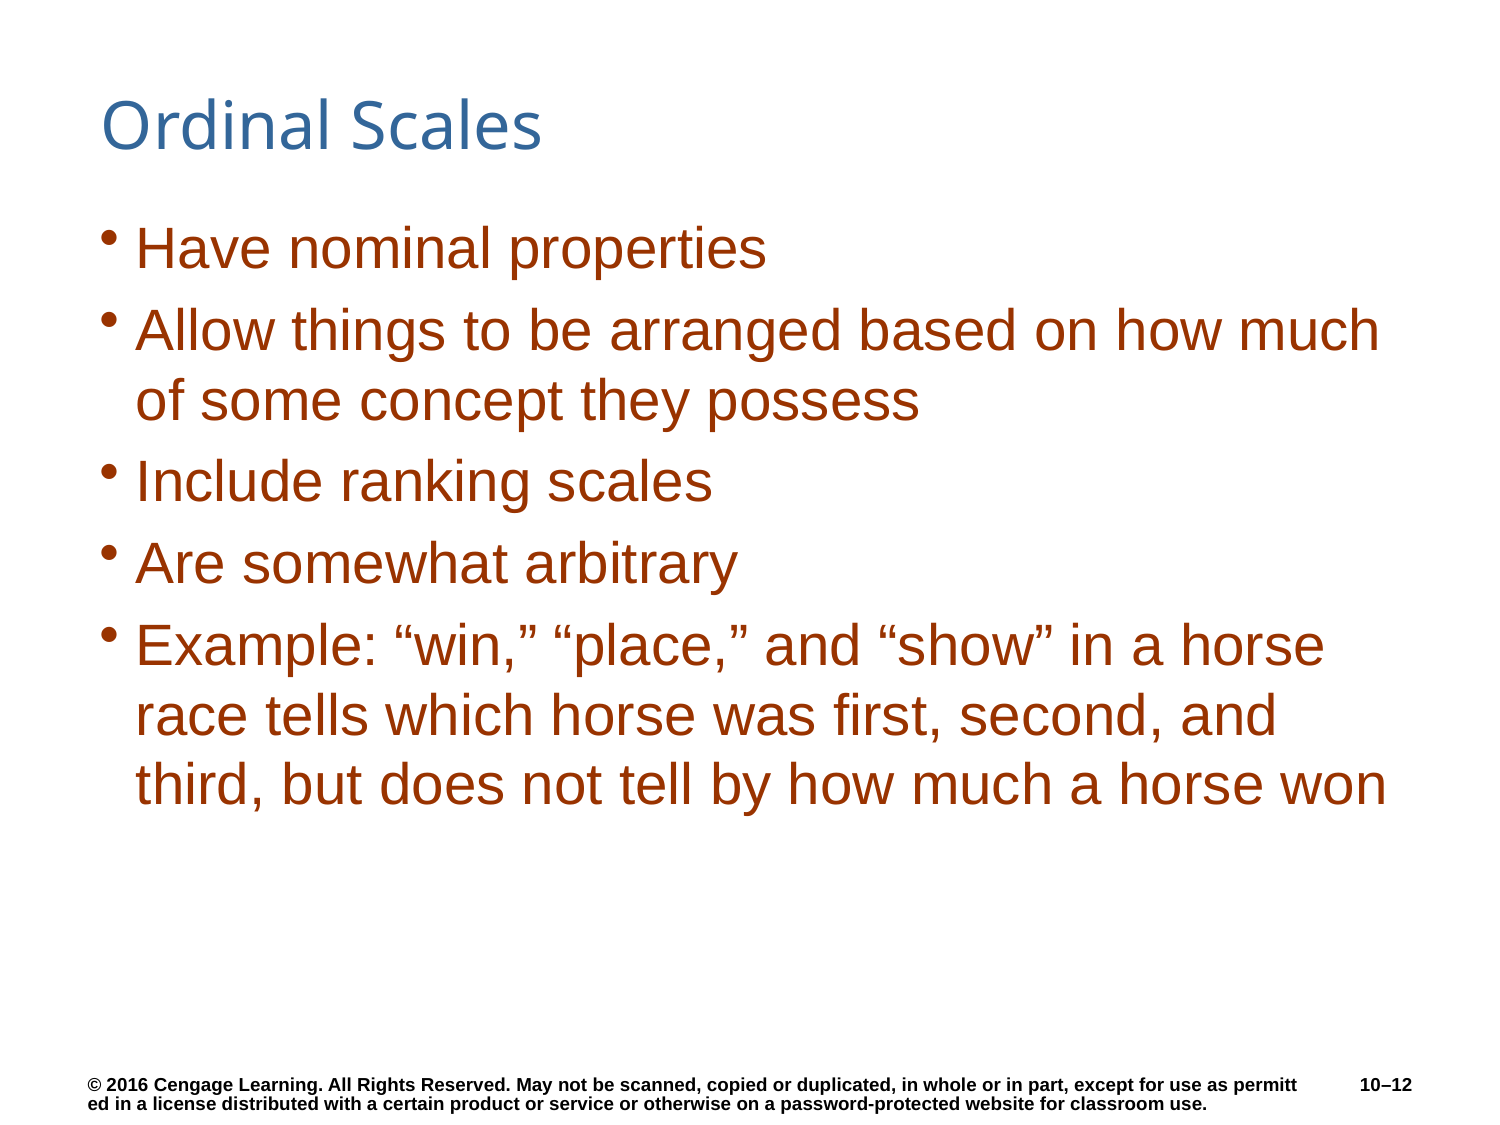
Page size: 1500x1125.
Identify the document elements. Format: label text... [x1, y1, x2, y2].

slide_number 10–12 [1050, 1042, 1413, 1103]
list Have nominal properties Allow things to be arranged based on how much of some concept they possess Include ranking scales Are somewhat arbitrary Example: “win,” “place,” and “show” in a horse race tells which horse was first, second, and third, but does not tell by how much a horse won [84, 202, 1414, 1013]
footer © 2016 Cengage Learning. All Rights Reserved. May not be scanned, copied or duplicated, in whole or in part, except for use as permitted in a license distributed with a certain product or service or otherwise on a password-protected website for classroom use. [87, 1057, 1050, 1103]
title Ordinal Scales [85, 75, 1411, 171]
